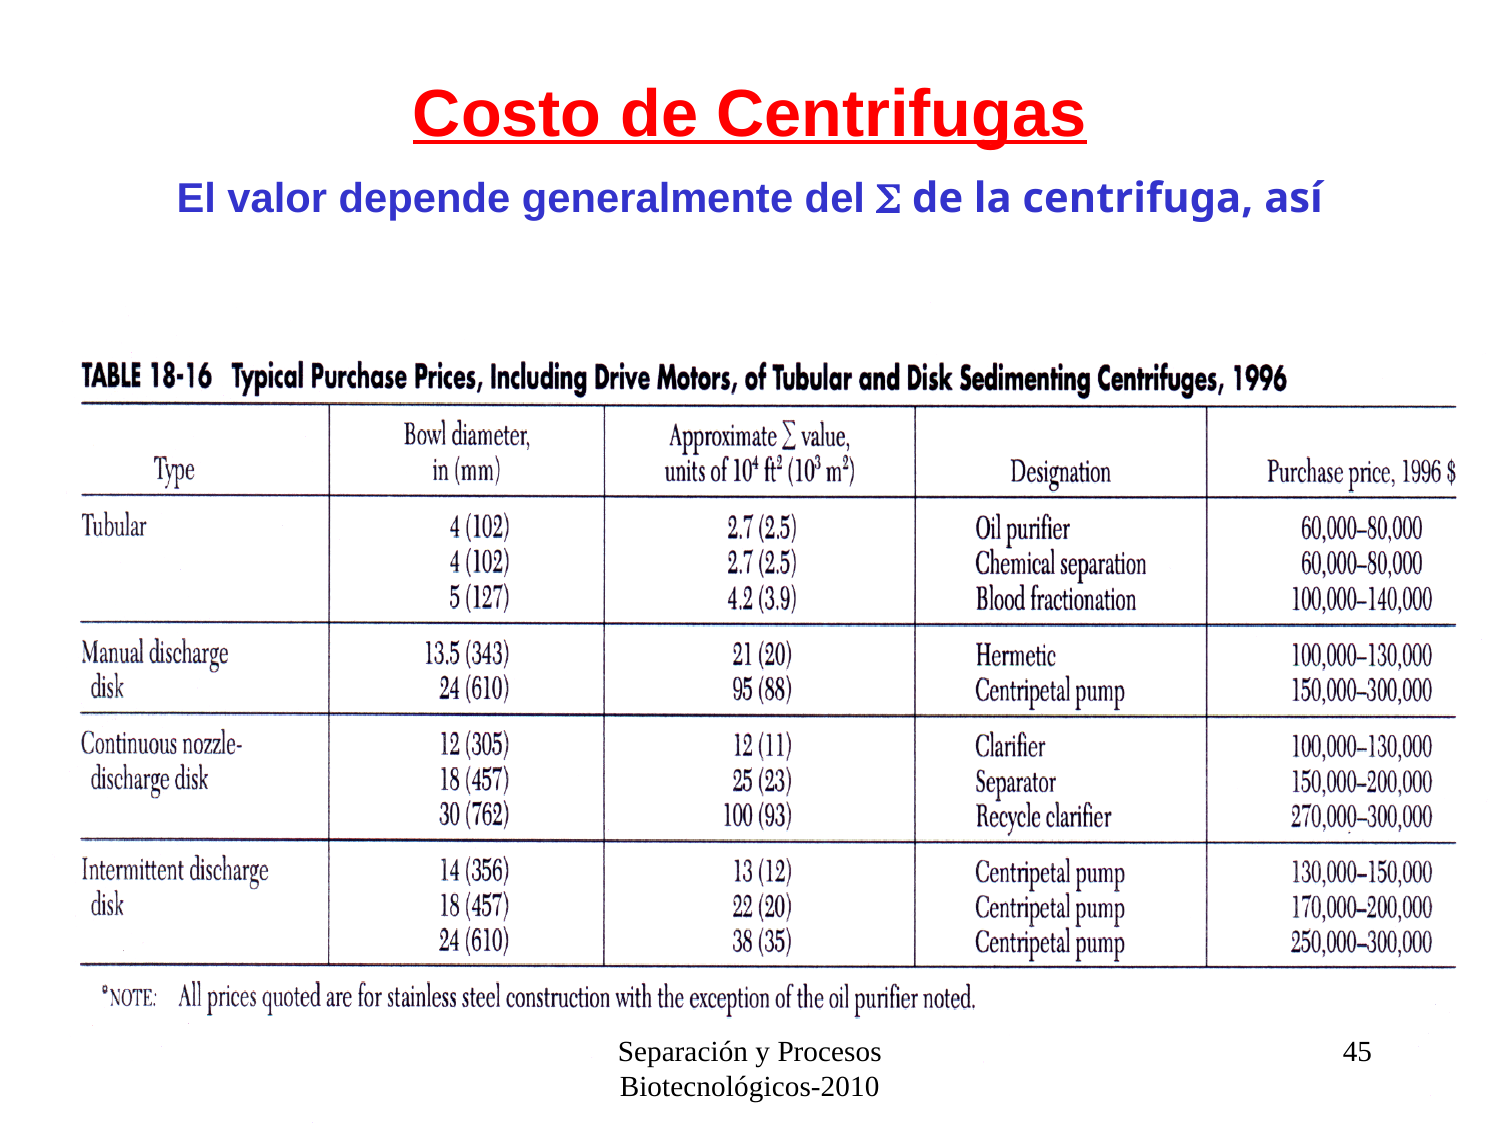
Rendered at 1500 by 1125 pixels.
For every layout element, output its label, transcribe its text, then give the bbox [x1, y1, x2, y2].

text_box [49, 297, 1500, 1125]
text_box Costo de Centrifugas El valor depende generalmente del S de la centrifuga, así [37, 62, 1463, 228]
